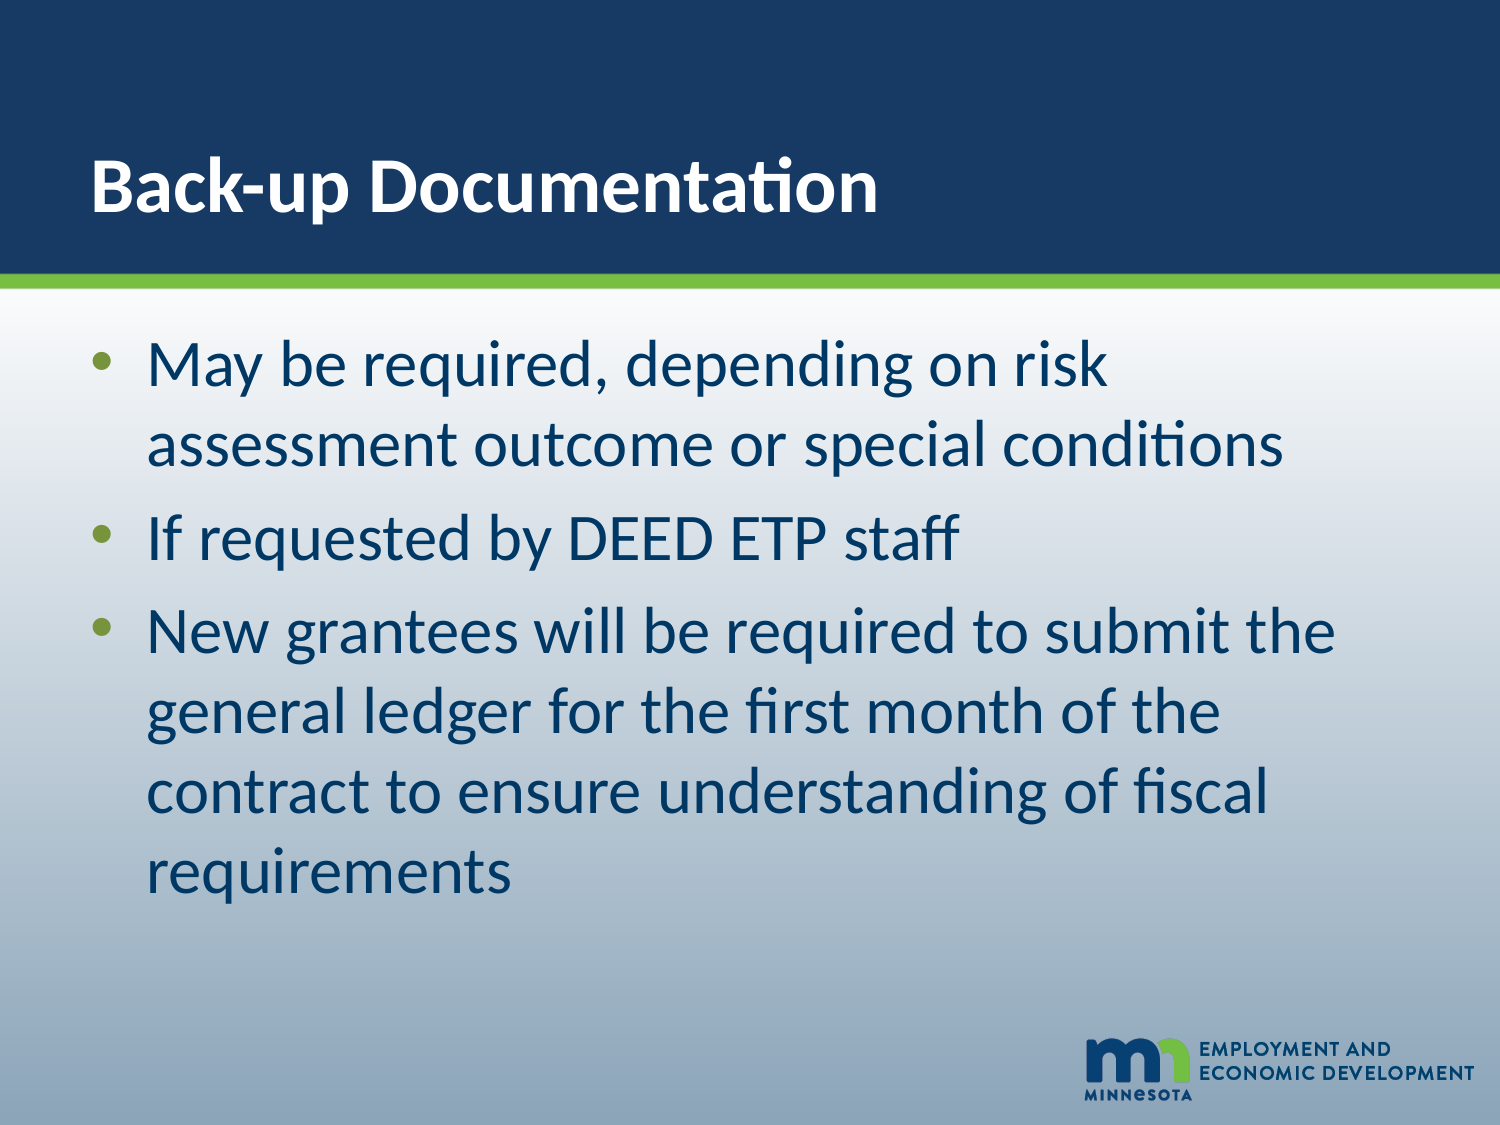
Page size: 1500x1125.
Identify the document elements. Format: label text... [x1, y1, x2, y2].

picture [0, 0, 1500, 1125]
list May be required, depending on risk assessment outcome or special conditions If requested by DEED ETP staff New grantees will be required to submit the general ledger for the first month of the contract to ensure understanding of fiscal requirements [75, 312, 1425, 1125]
title Back-up Documentation [75, 99, 1425, 263]
